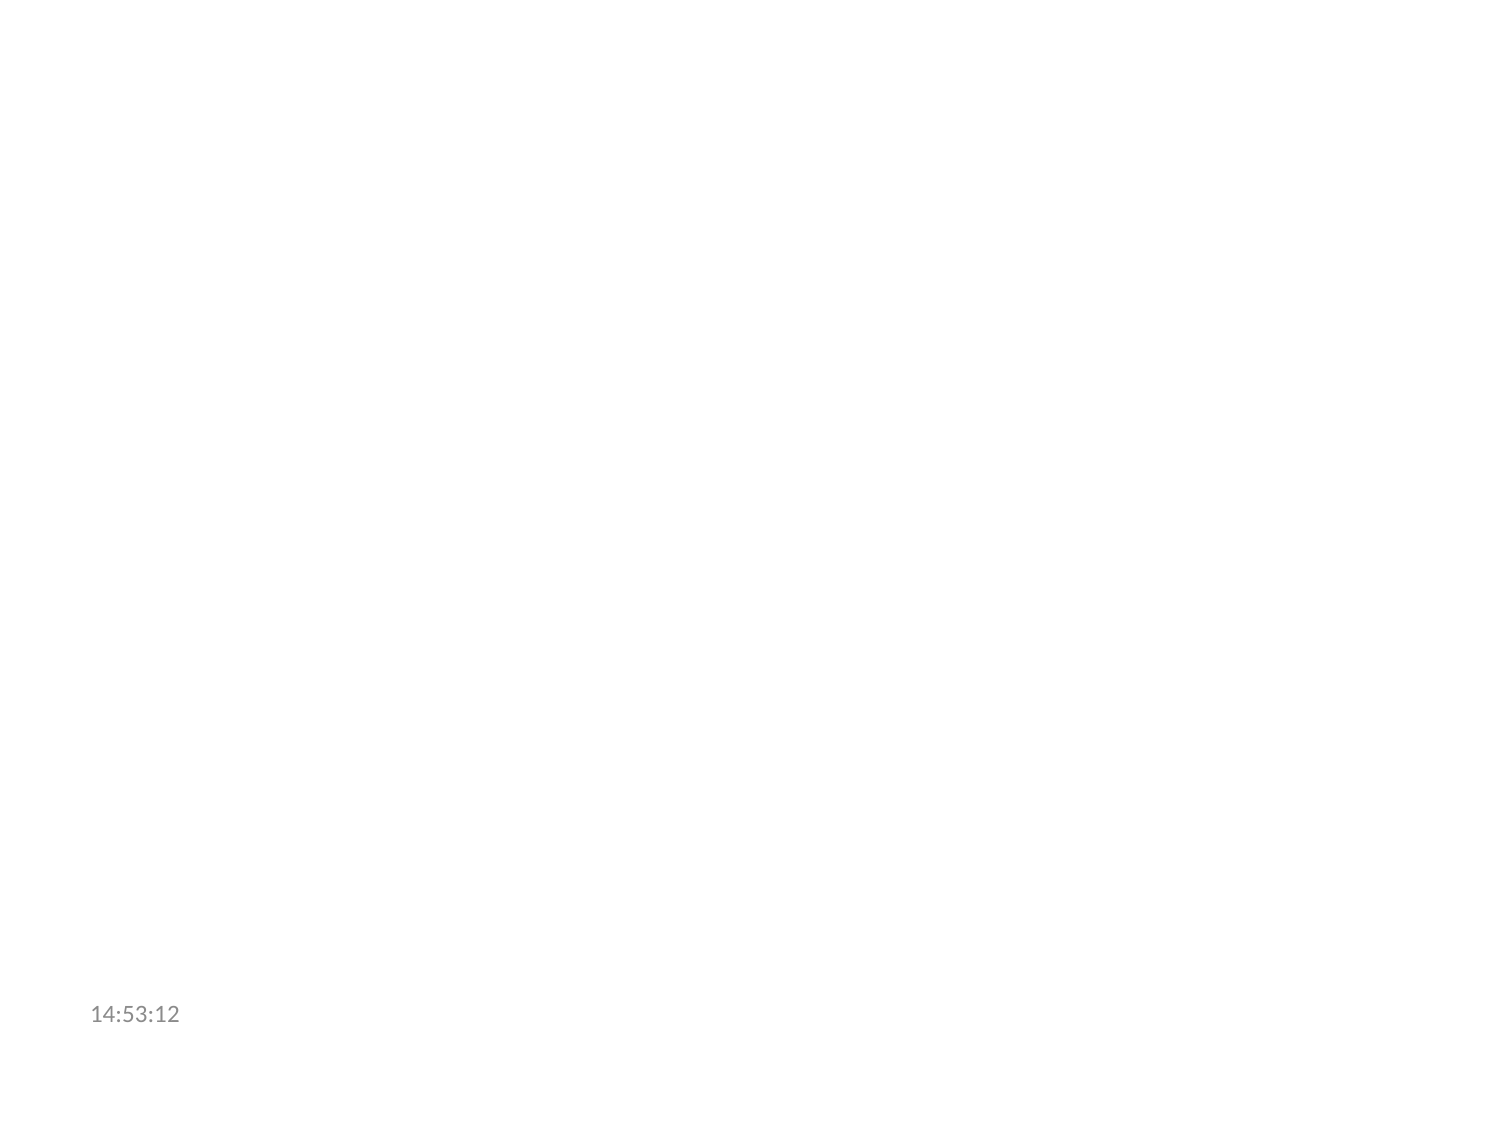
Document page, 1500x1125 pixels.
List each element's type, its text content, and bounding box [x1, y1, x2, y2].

text_box 15:35:09 [75, 982, 425, 1043]
